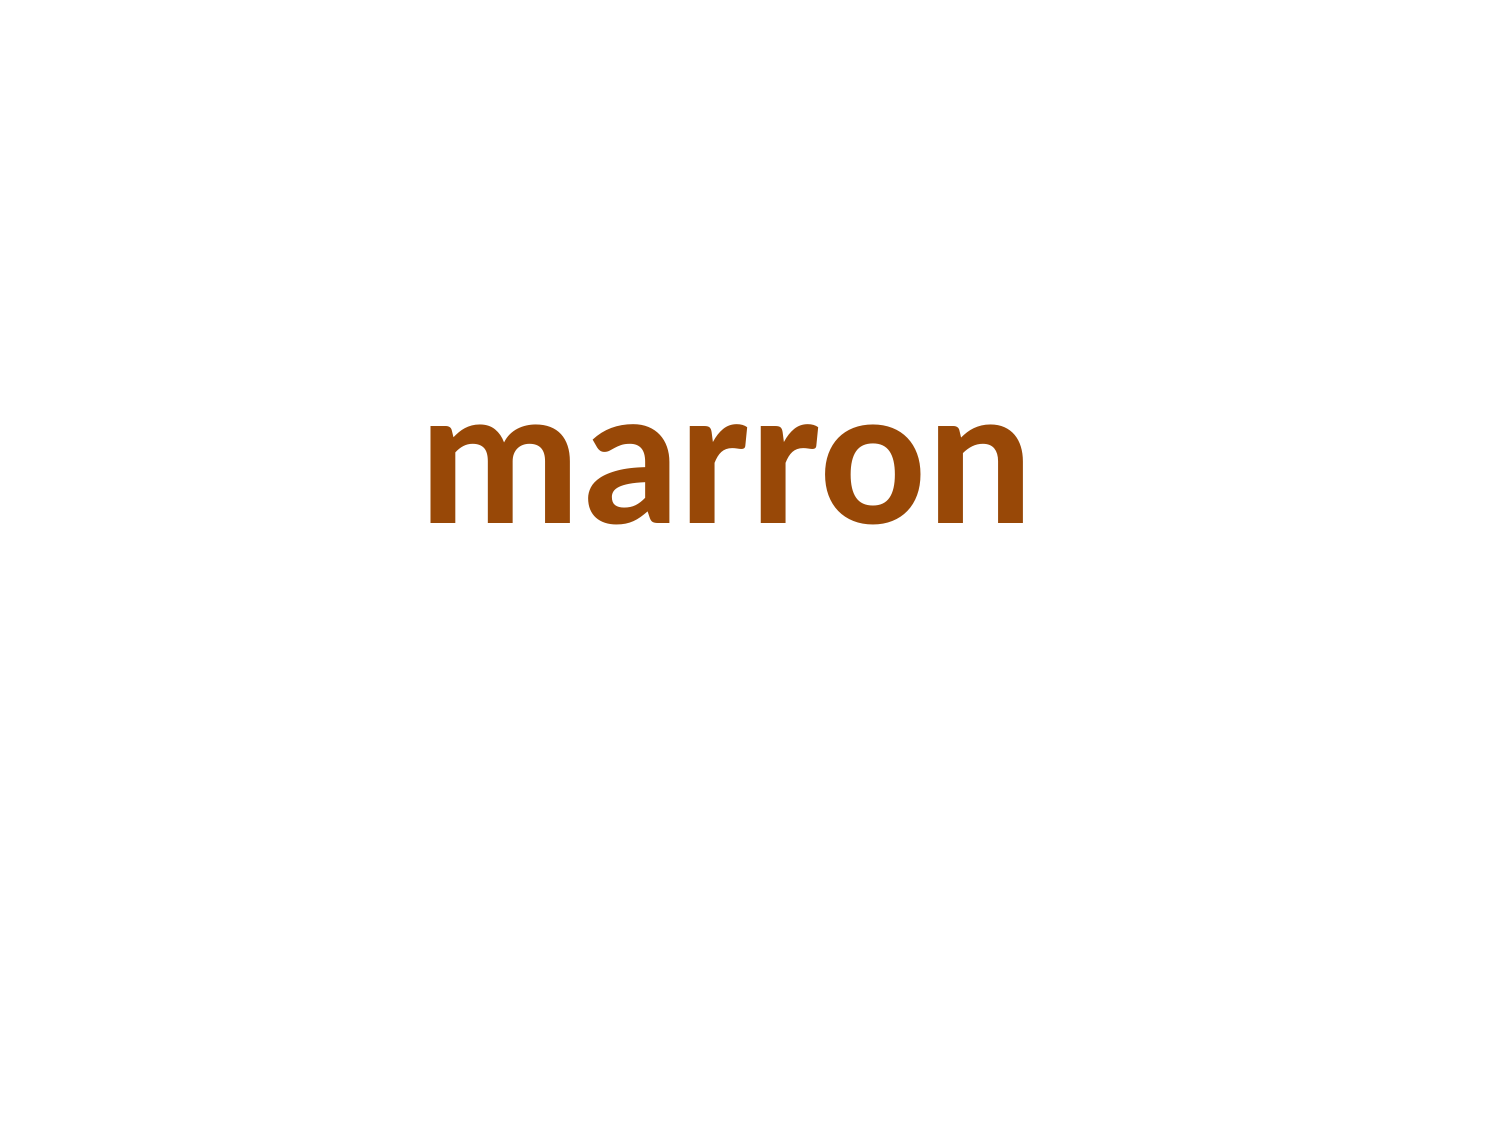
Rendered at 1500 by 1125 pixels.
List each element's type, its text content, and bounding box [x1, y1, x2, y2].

text_box marron [222, 316, 1231, 572]
